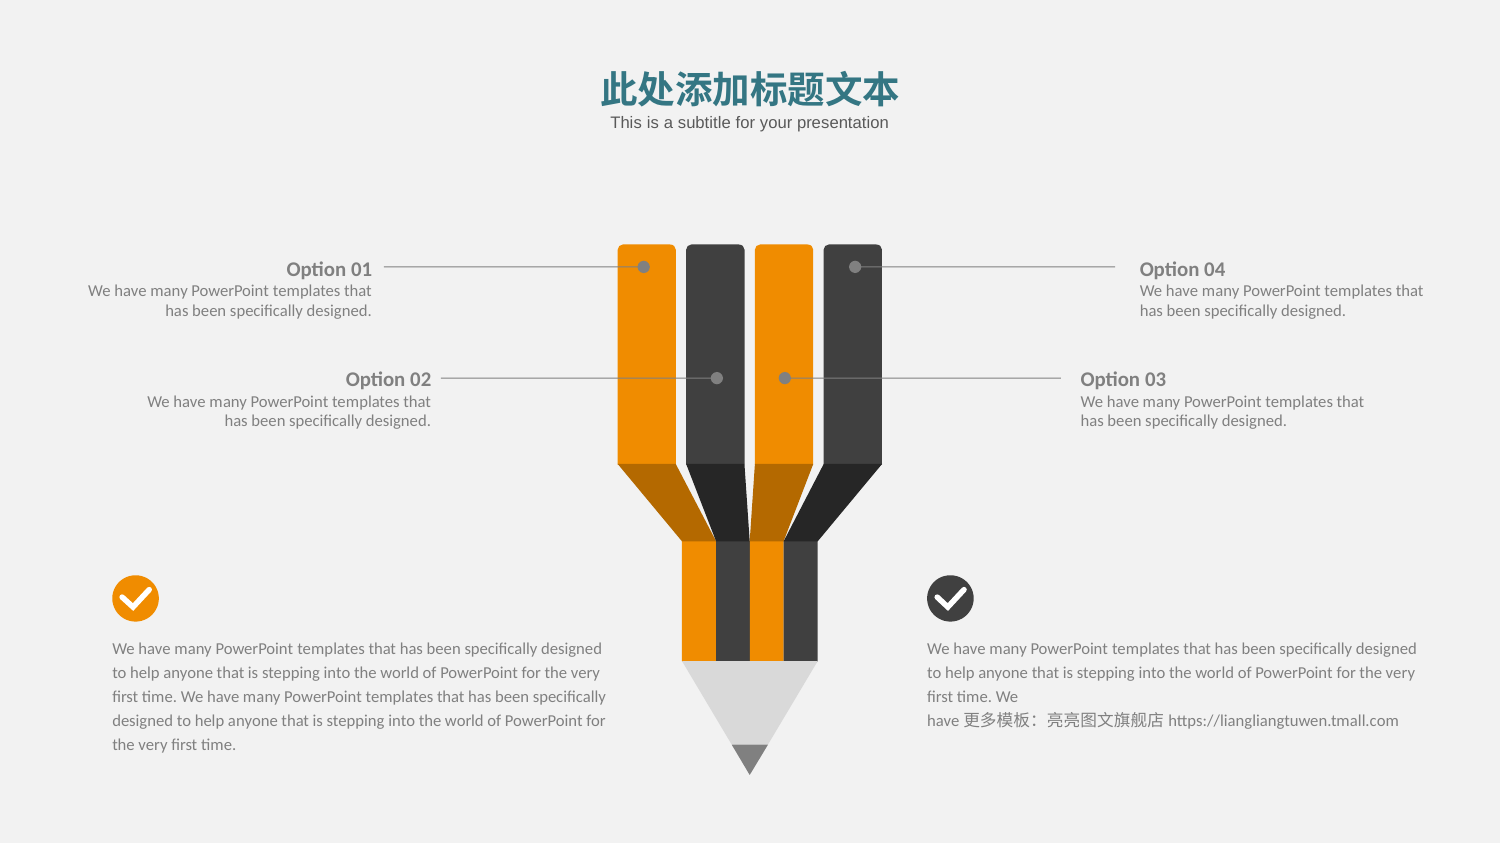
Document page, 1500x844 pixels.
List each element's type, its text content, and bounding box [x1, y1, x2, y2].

text_box Option 01 We have many PowerPoint templates that has been specifically designed. [76, 255, 373, 321]
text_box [617, 244, 883, 776]
text_box Option 04 We have many PowerPoint templates that has been specifically designed. [1139, 255, 1436, 321]
text_box Option 02 We have many PowerPoint templates that has been specifically designed. [135, 365, 432, 431]
text_box This is a subtitle for your presentation [602, 112, 898, 133]
text_box We have many PowerPoint templates that has been specifically designed to help anyone that is stepping into the world of PowerPoint for the very first time. We have many PowerPoint templates that has been specifically designed to help anyone that is stepping into the world of PowerPoint for the very first time. [112, 634, 612, 755]
text_box We have many PowerPoint templates that has been specifically designed to help anyone that is stepping into the world of PowerPoint for the very first time. We have更多模板：亮亮图文旗舰店https://liangliangtuwen.tmall.com [927, 634, 1435, 731]
text_box 此处添加标题文本 [567, 58, 933, 119]
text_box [926, 574, 974, 622]
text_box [111, 574, 160, 622]
text_box Option 03 We have many PowerPoint templates that has been specifically designed. [1080, 365, 1376, 431]
